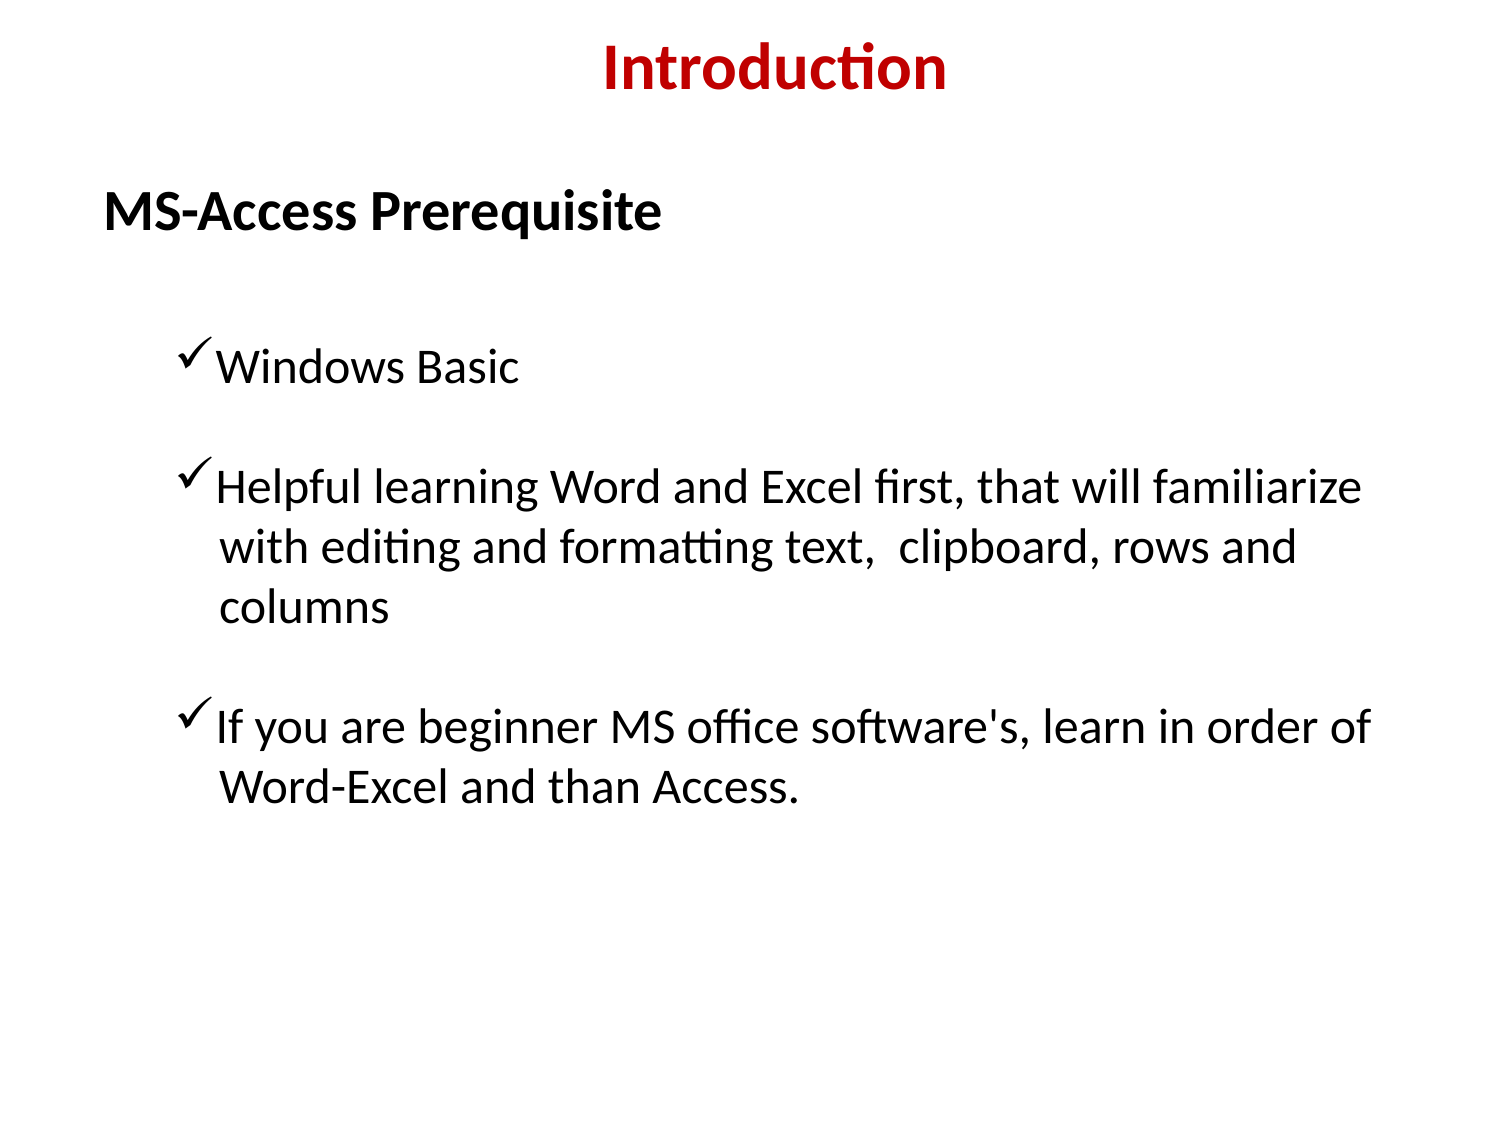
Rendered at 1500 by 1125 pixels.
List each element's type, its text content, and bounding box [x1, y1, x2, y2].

text_box Windows Basic Helpful learning Word and Excel first, that will familiarize with editing and formatting text, clipboard, rows and columns If you are beginner MS office software's, learn in order of Word-Excel and than Access. [159, 326, 1422, 821]
text_box Introduction [100, 0, 1451, 126]
title MS-Access Prerequisite [88, 113, 1439, 302]
